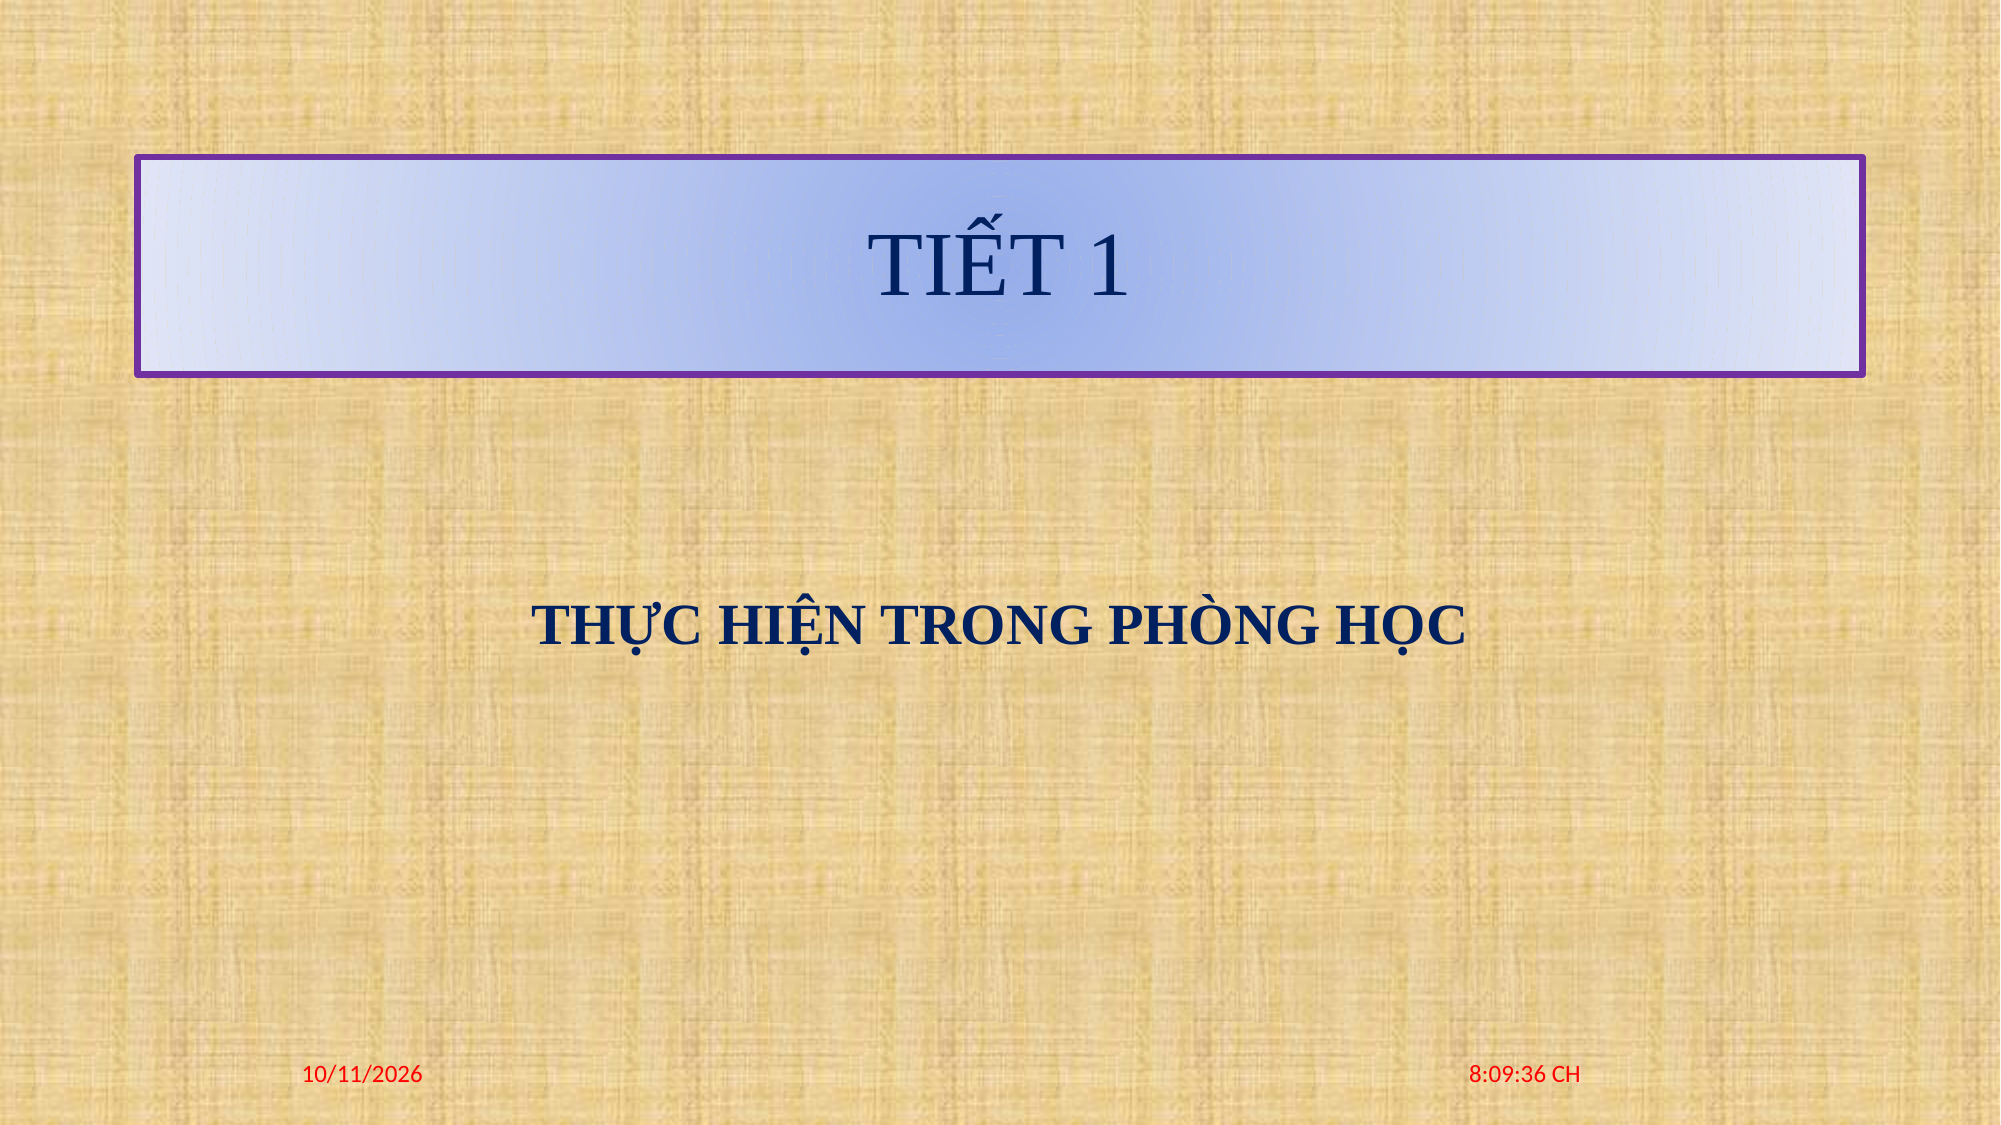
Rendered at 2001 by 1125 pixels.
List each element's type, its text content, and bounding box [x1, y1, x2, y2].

footer 8:09:36 CH [1187, 1042, 1863, 1103]
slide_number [137, 1042, 588, 1103]
title TIẾT 1 [137, 157, 1863, 375]
picture [0, 0, 2001, 1125]
list THỰC HIỆN TRONG PHÒNG HỌC [137, 539, 1863, 712]
